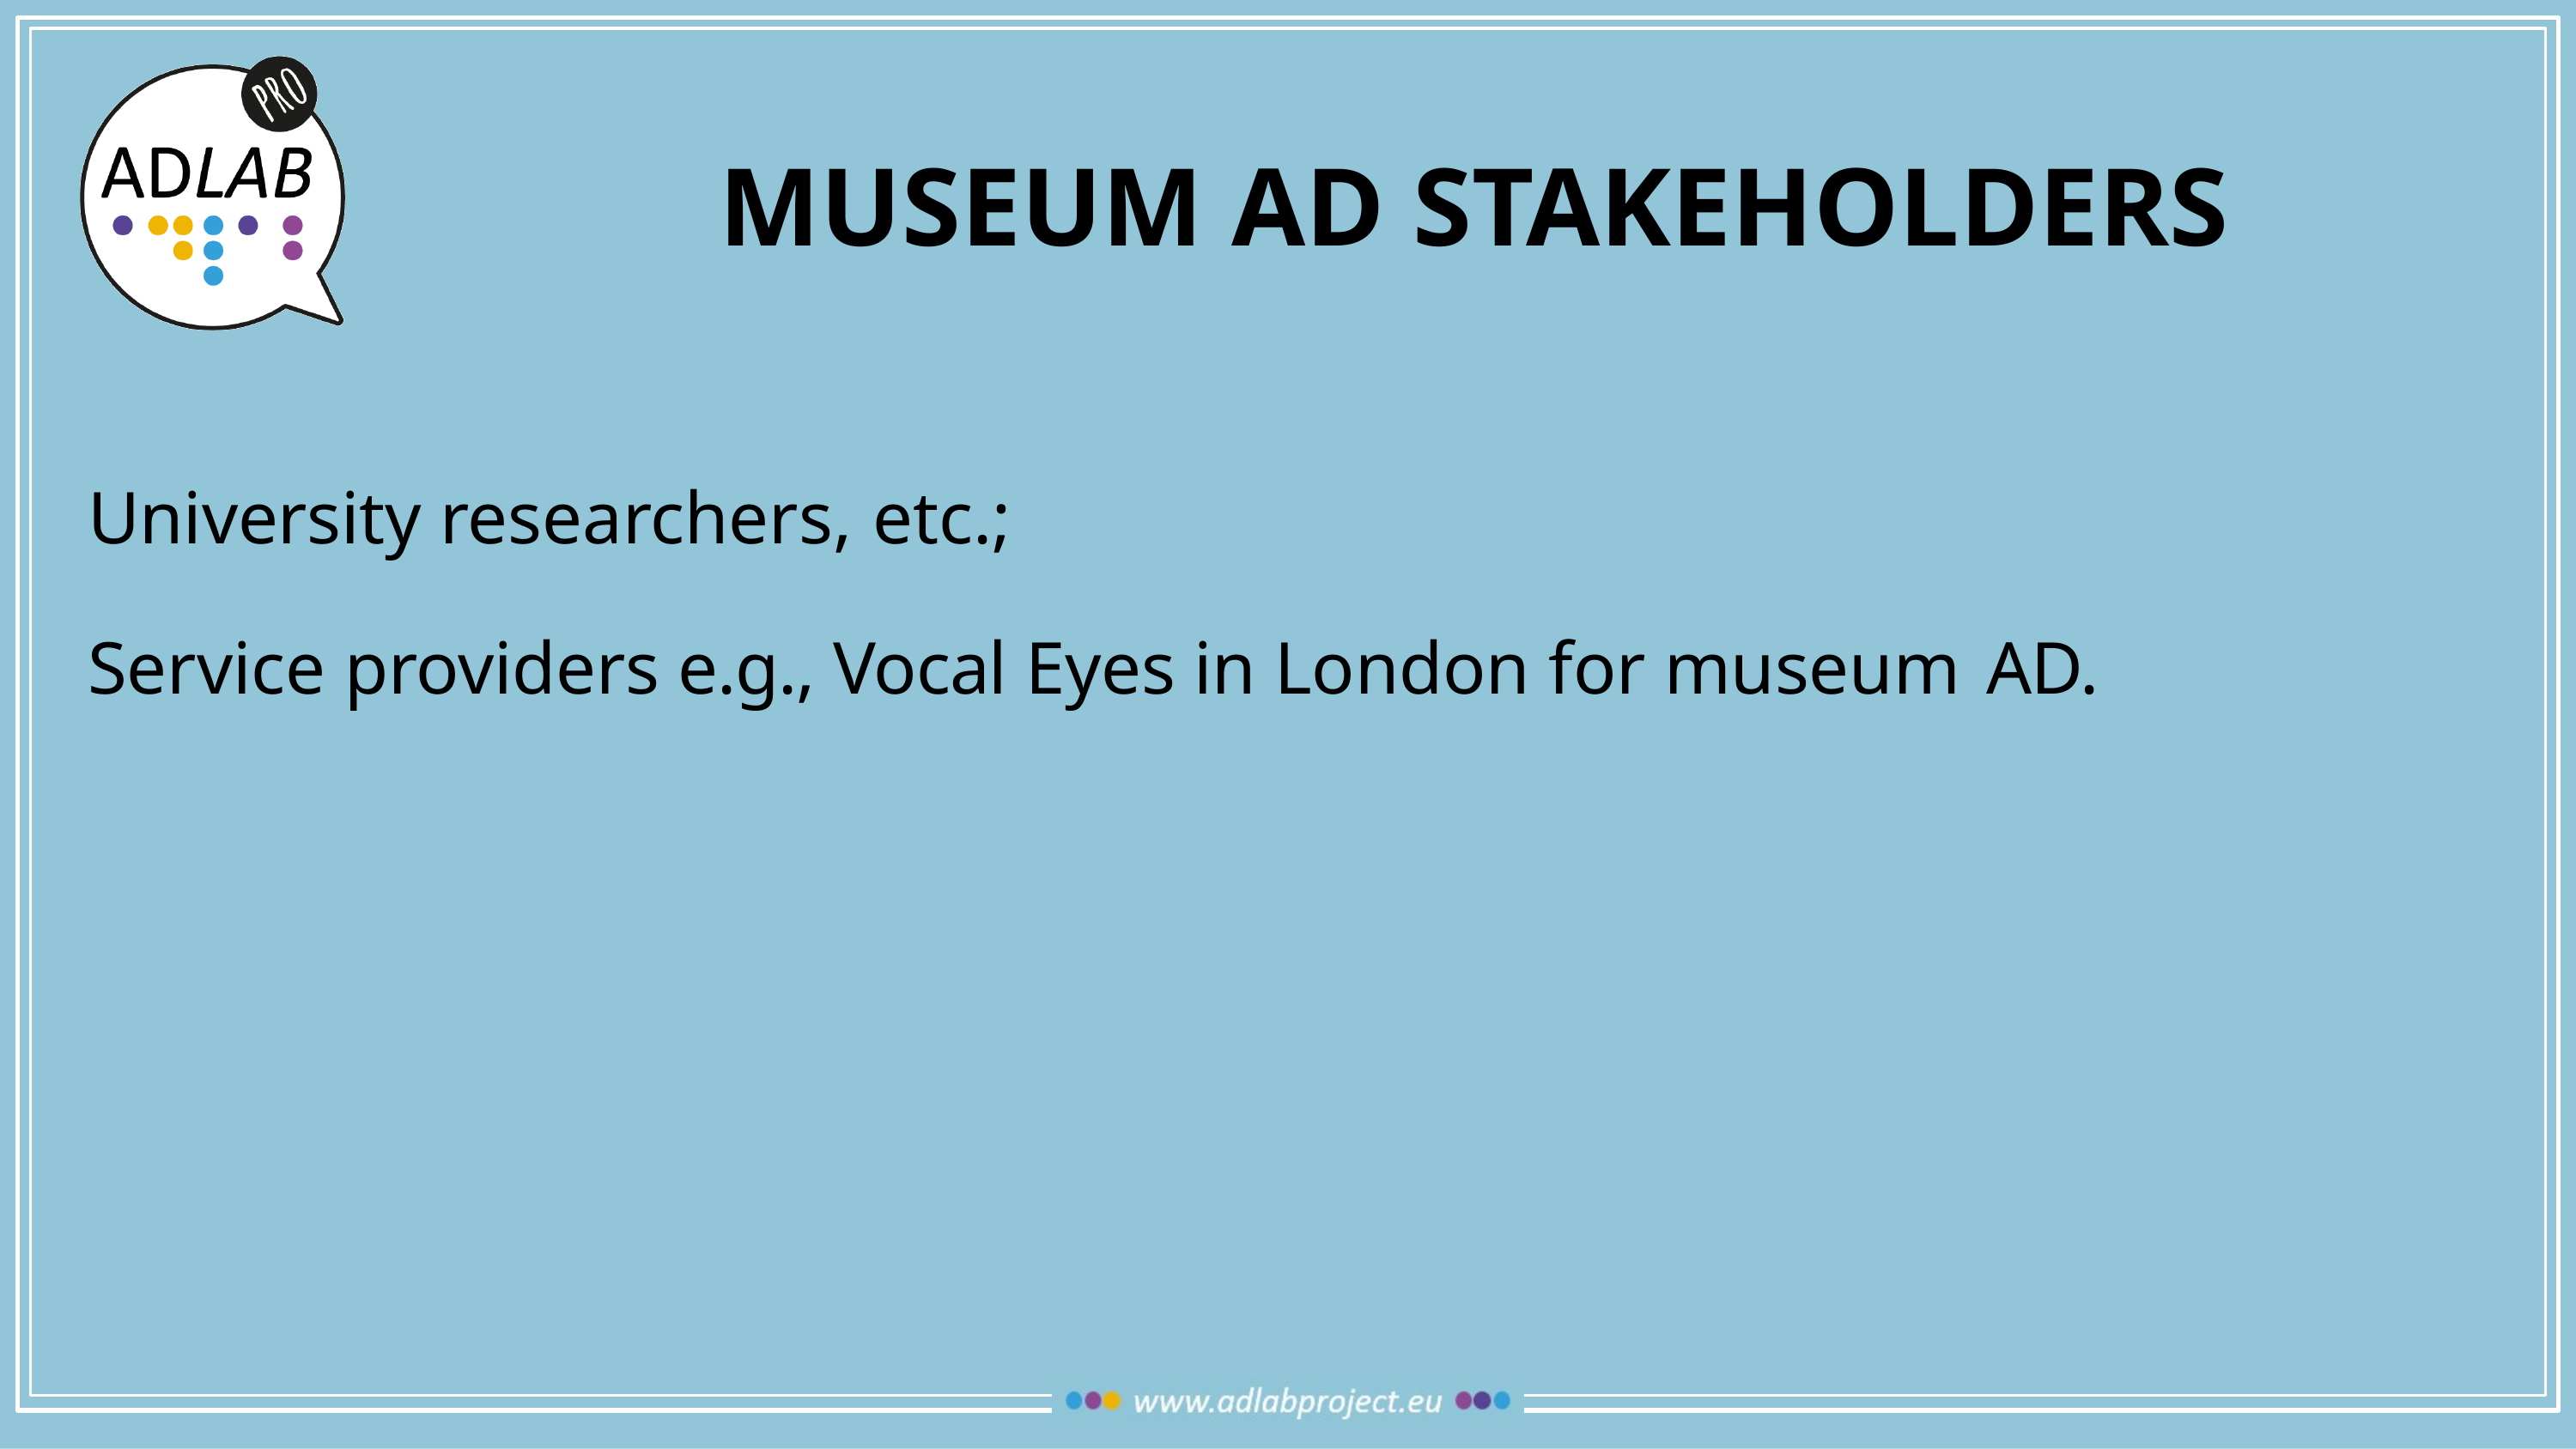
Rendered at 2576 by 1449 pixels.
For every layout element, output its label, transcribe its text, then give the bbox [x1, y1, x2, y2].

title MUSEUM AD STAKEHOLDERS [717, 136, 2456, 381]
text_box [1051, 1378, 1524, 1429]
text_box University researchers, etc.; Service providers e.g., Vocal Eyes in London for museum AD. [86, 470, 2298, 709]
text_box [17, 17, 2559, 1411]
text_box [30, 28, 2546, 1396]
